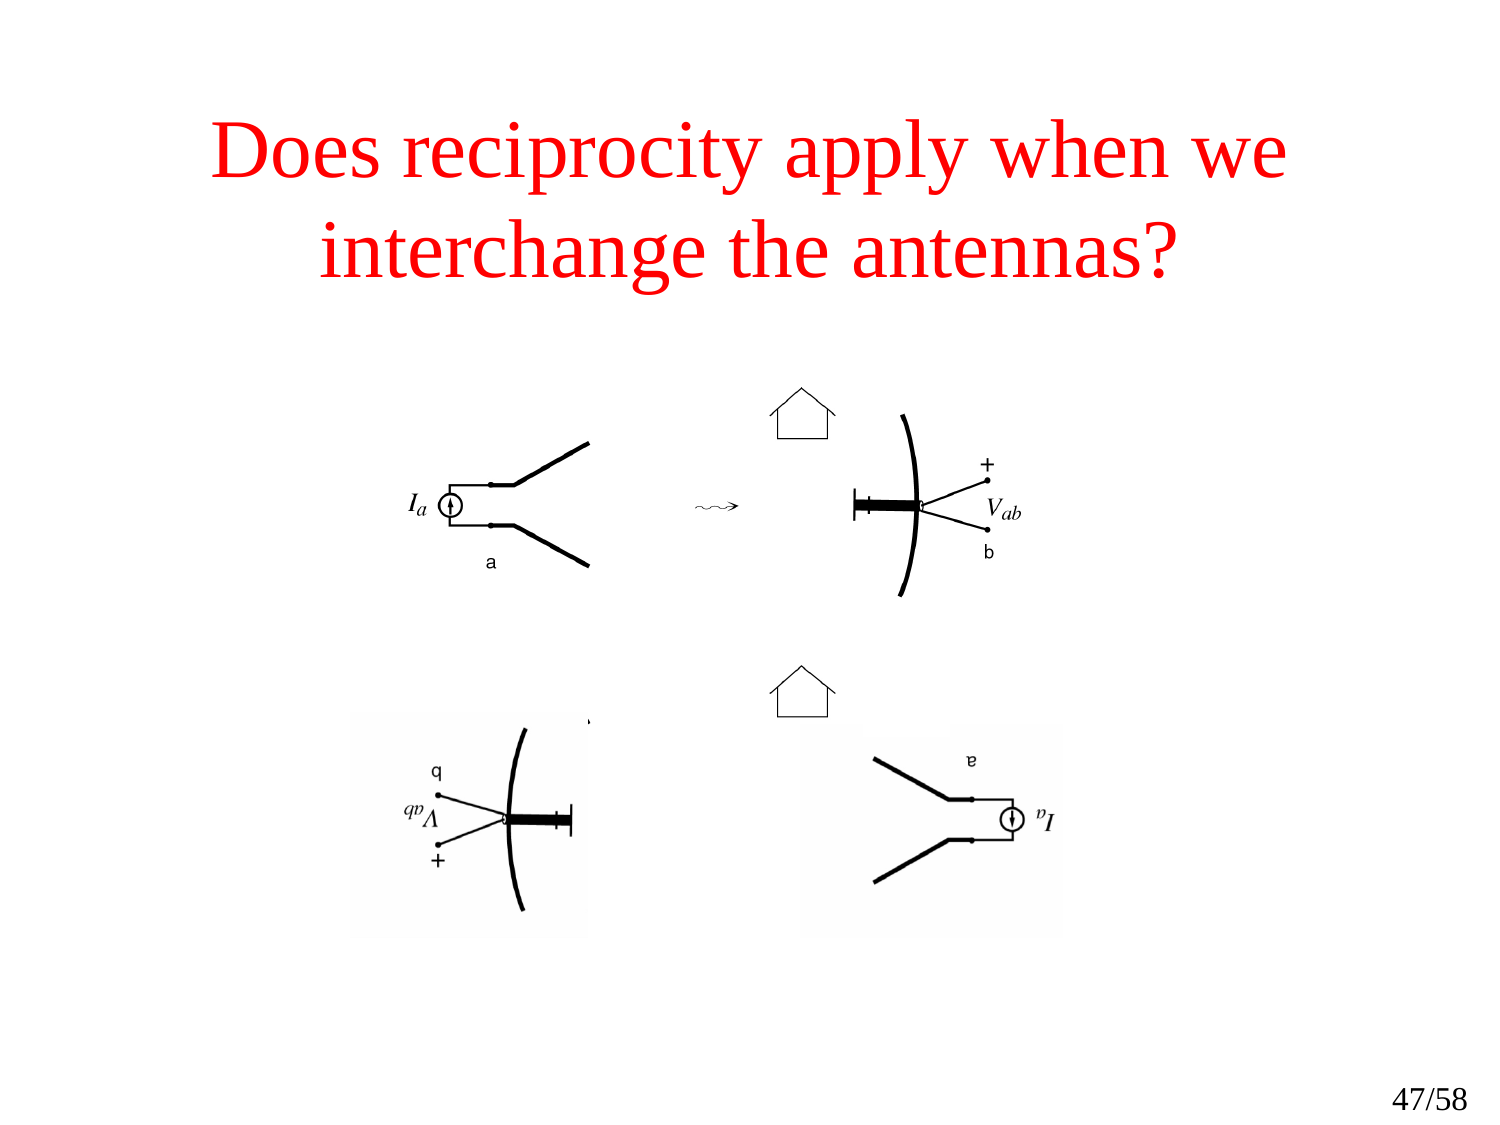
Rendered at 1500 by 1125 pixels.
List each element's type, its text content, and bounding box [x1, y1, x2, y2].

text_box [349, 387, 1113, 938]
title Does reciprocity apply when we interchange the antennas? [112, 99, 1388, 288]
